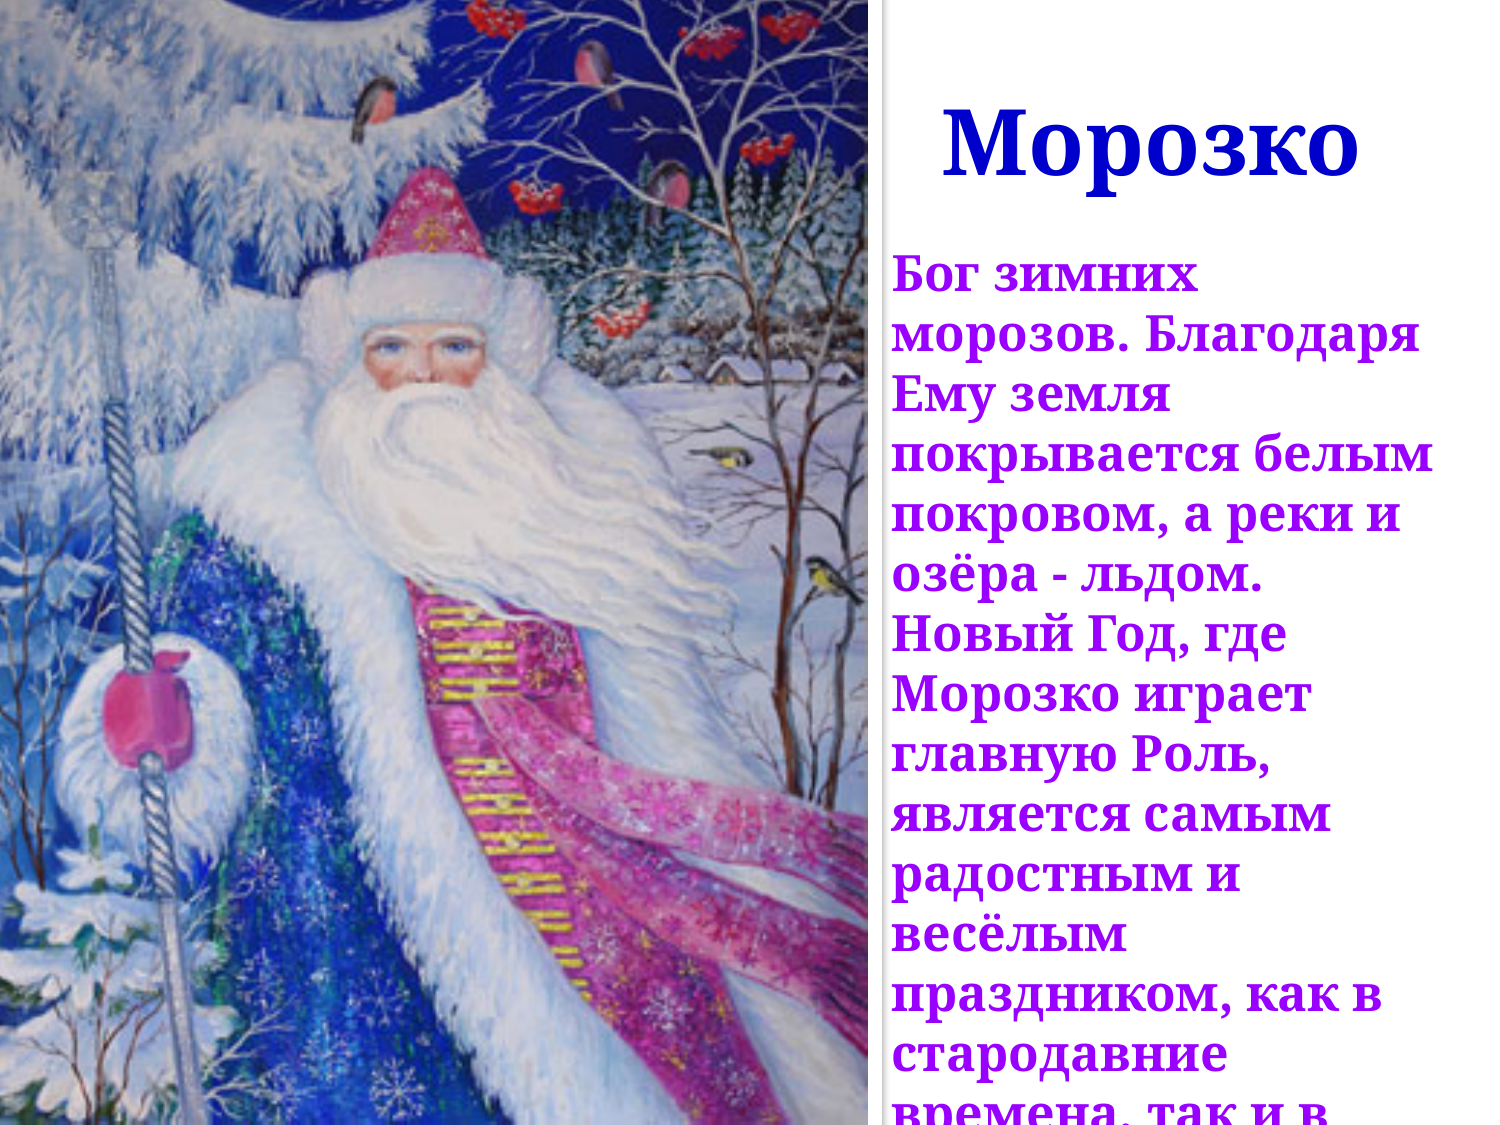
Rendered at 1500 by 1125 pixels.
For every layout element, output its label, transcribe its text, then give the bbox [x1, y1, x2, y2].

list Бог зимних морозов. Благодаря Ему земля покрывается белым покровом, а реки и озёра - льдом. Новый Год, где Морозко играет главную Роль, является самым радостным и весёлым праздником, как в стародавние времена, так и в наше время. [889, 234, 1461, 1043]
title Морозко [889, 44, 1426, 233]
picture [882, 0, 1500, 1125]
picture [0, 0, 868, 1125]
